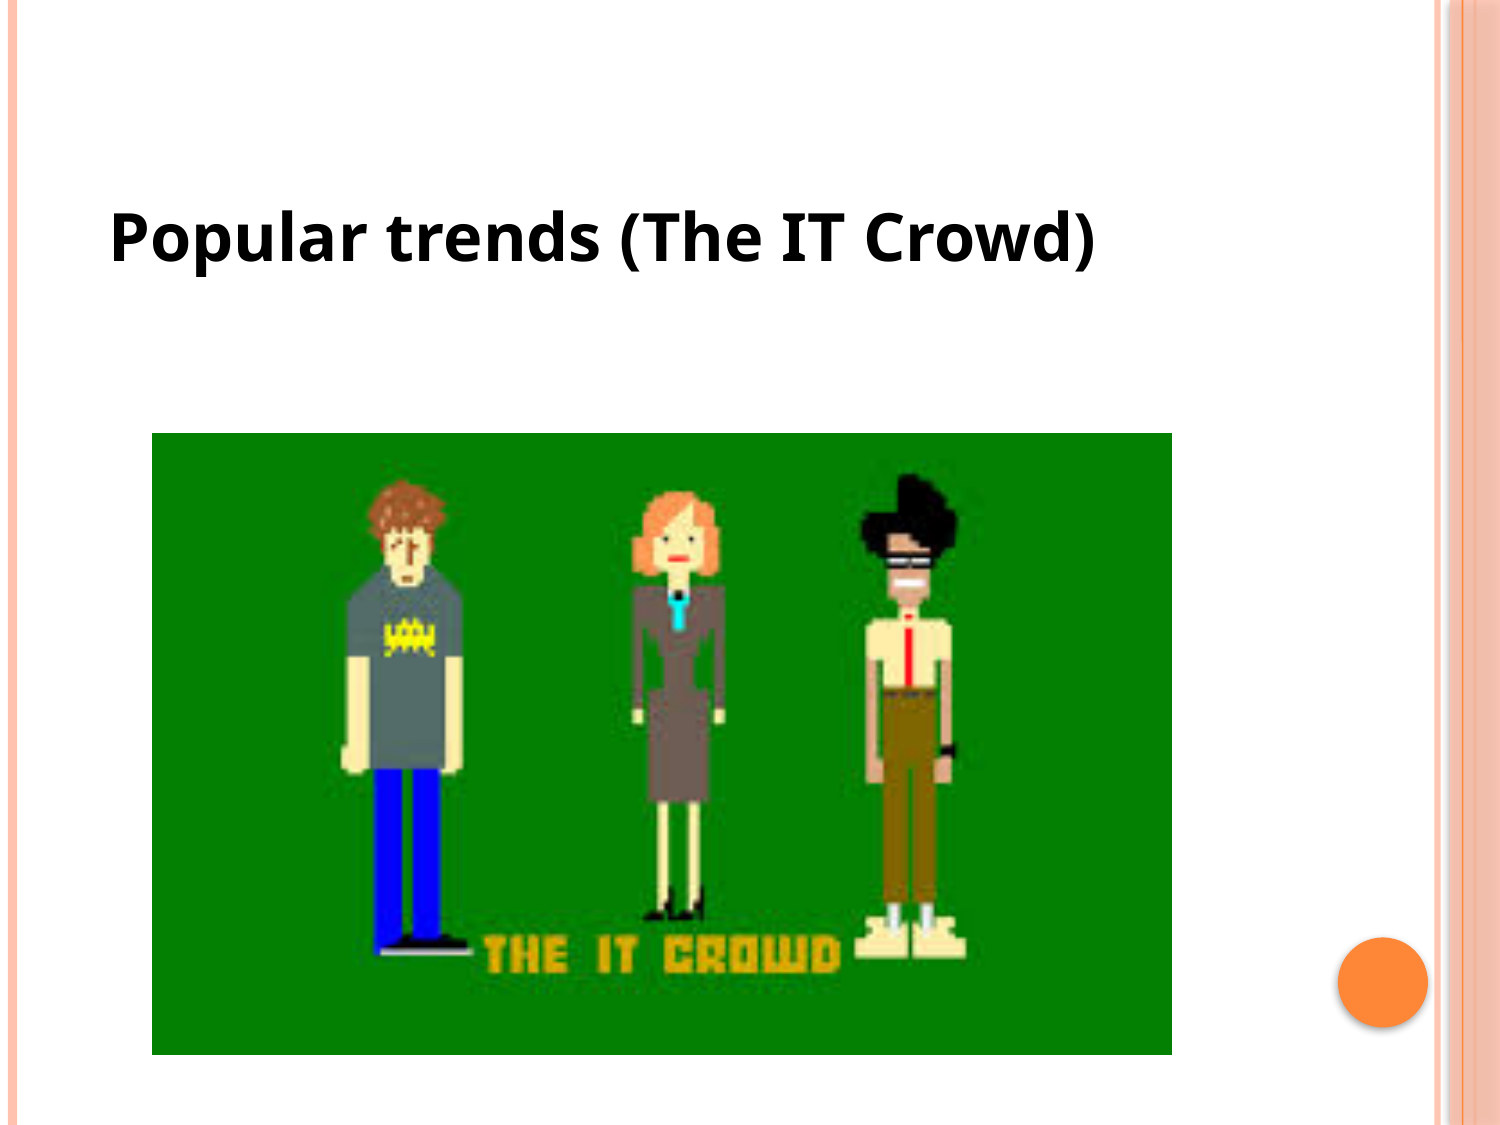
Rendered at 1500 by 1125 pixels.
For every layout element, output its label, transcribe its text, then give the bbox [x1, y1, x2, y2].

picture [151, 433, 1173, 1056]
text_box Popular trends (The IT Crowd) [93, 187, 1348, 283]
